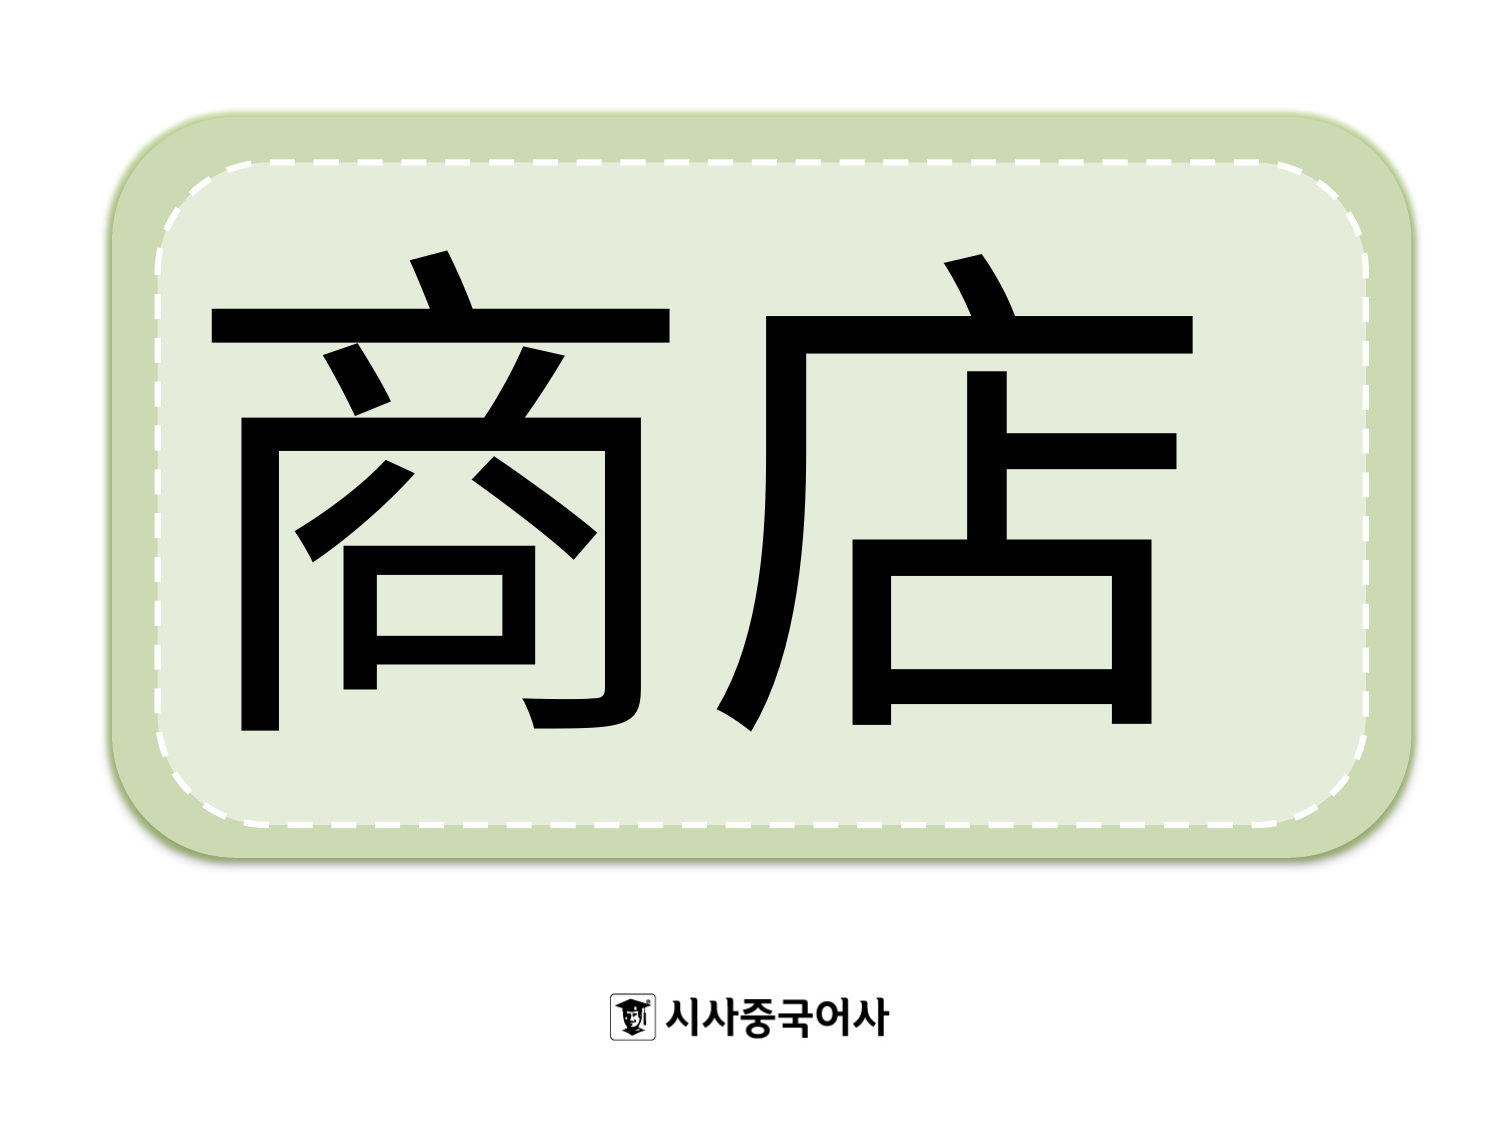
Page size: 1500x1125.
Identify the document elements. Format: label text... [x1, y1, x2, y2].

text_box 商店 [162, 125, 1371, 788]
picture [602, 987, 898, 1047]
